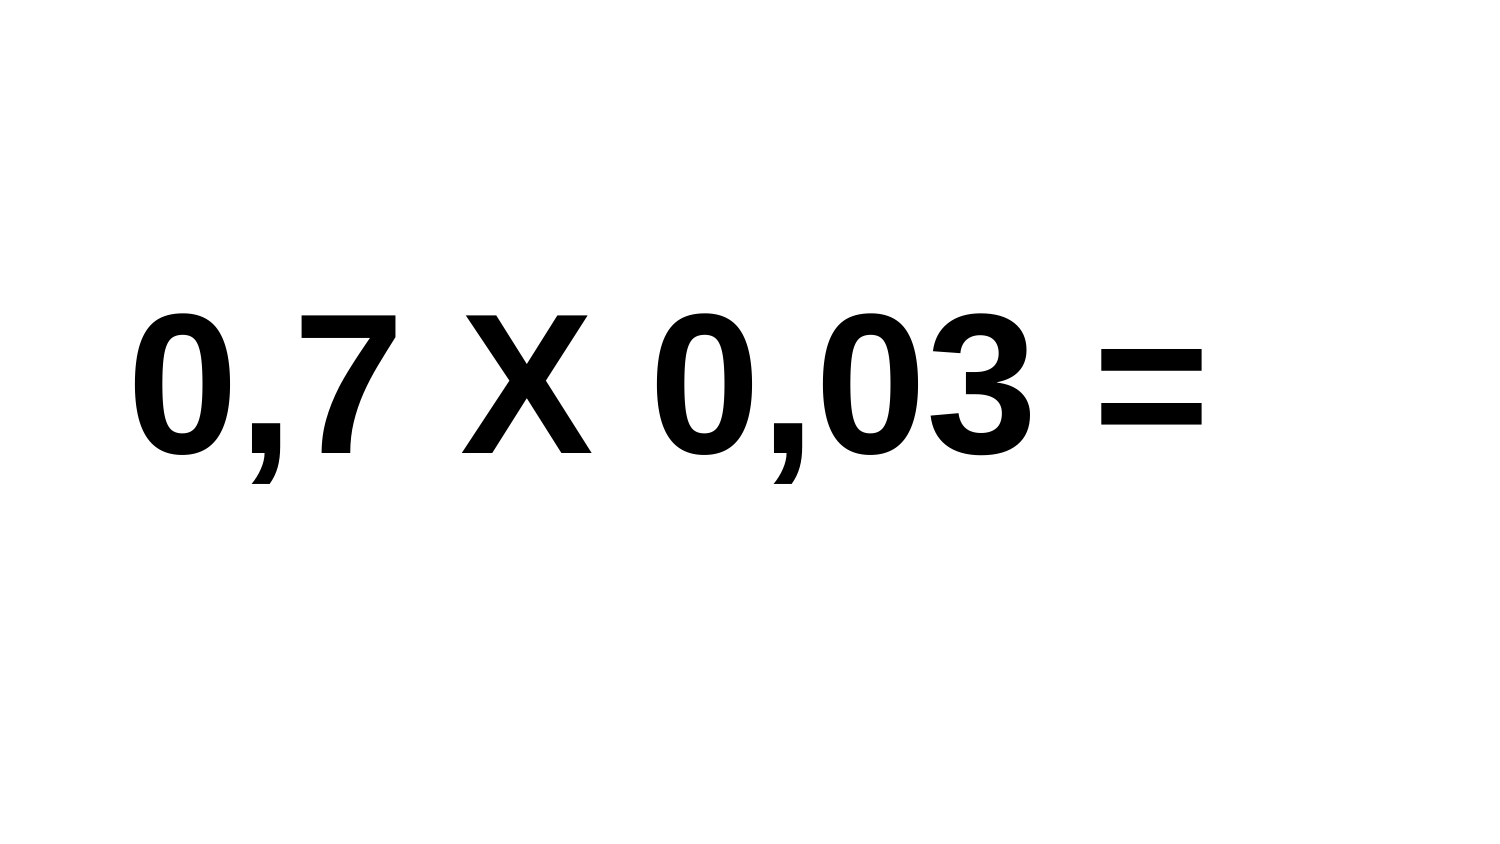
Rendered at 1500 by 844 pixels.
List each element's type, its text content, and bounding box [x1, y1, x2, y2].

text_box 0,7 X 0,03 = [112, 318, 1388, 509]
